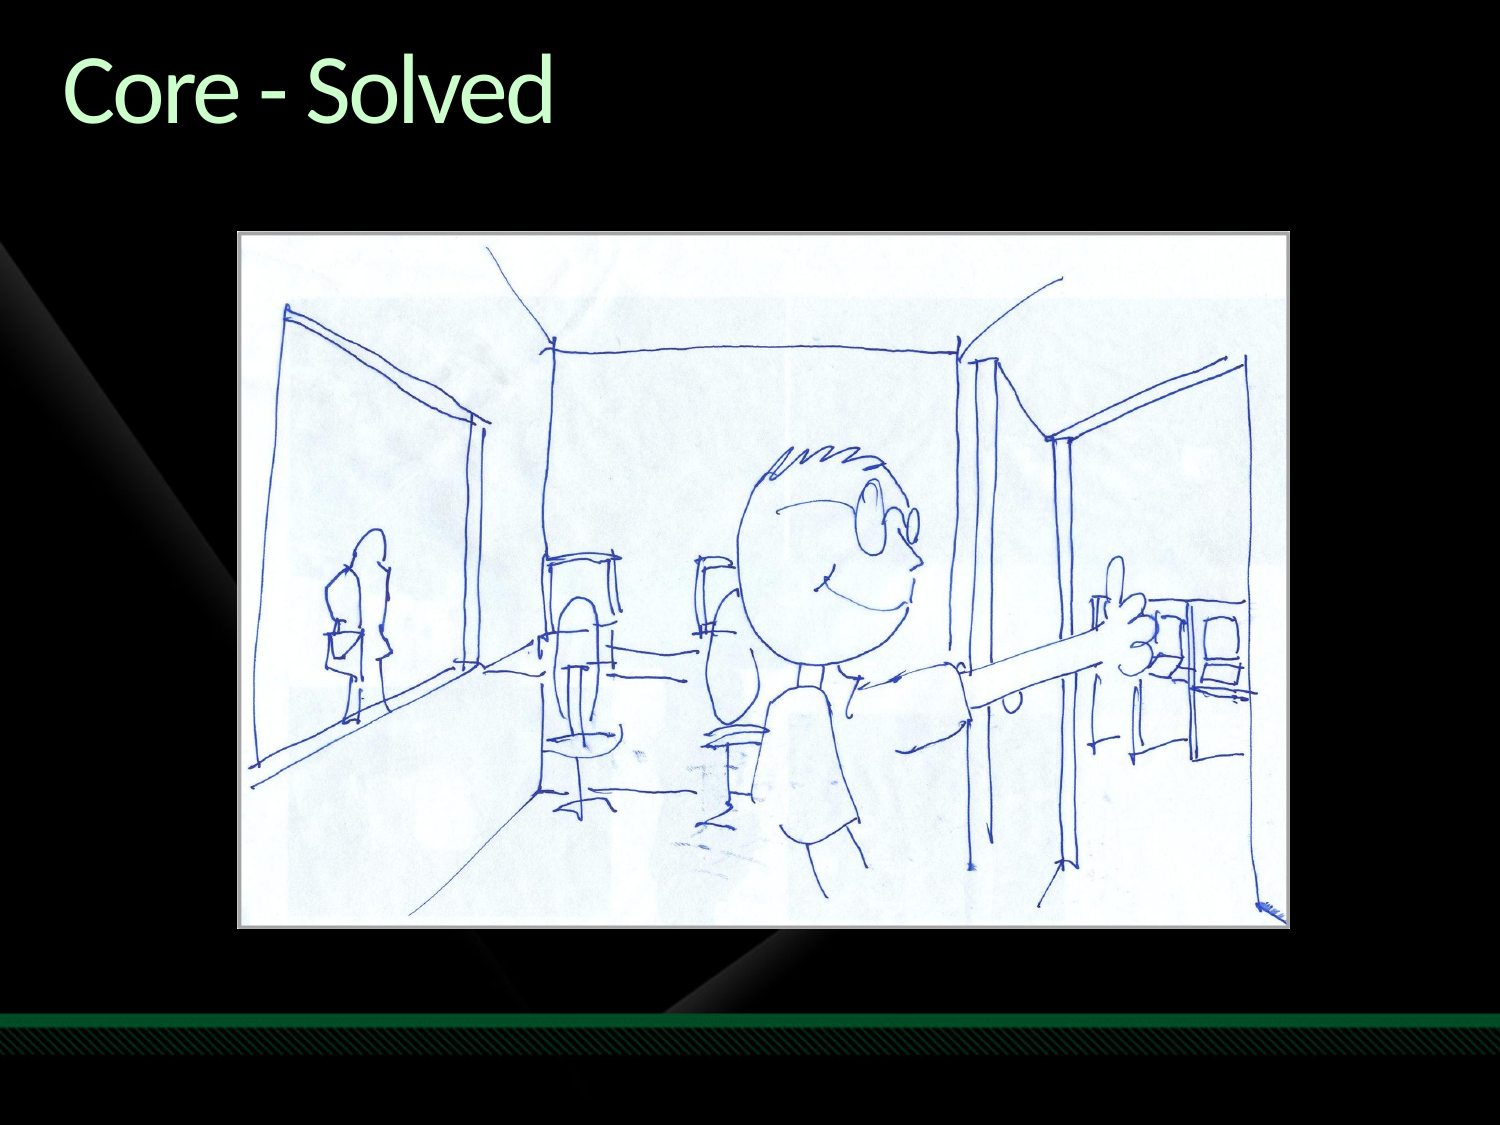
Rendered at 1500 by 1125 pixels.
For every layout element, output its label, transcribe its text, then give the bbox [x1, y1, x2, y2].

picture [0, 0, 1500, 1125]
title Core - Solved [62, 37, 1438, 147]
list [237, 230, 1291, 930]
